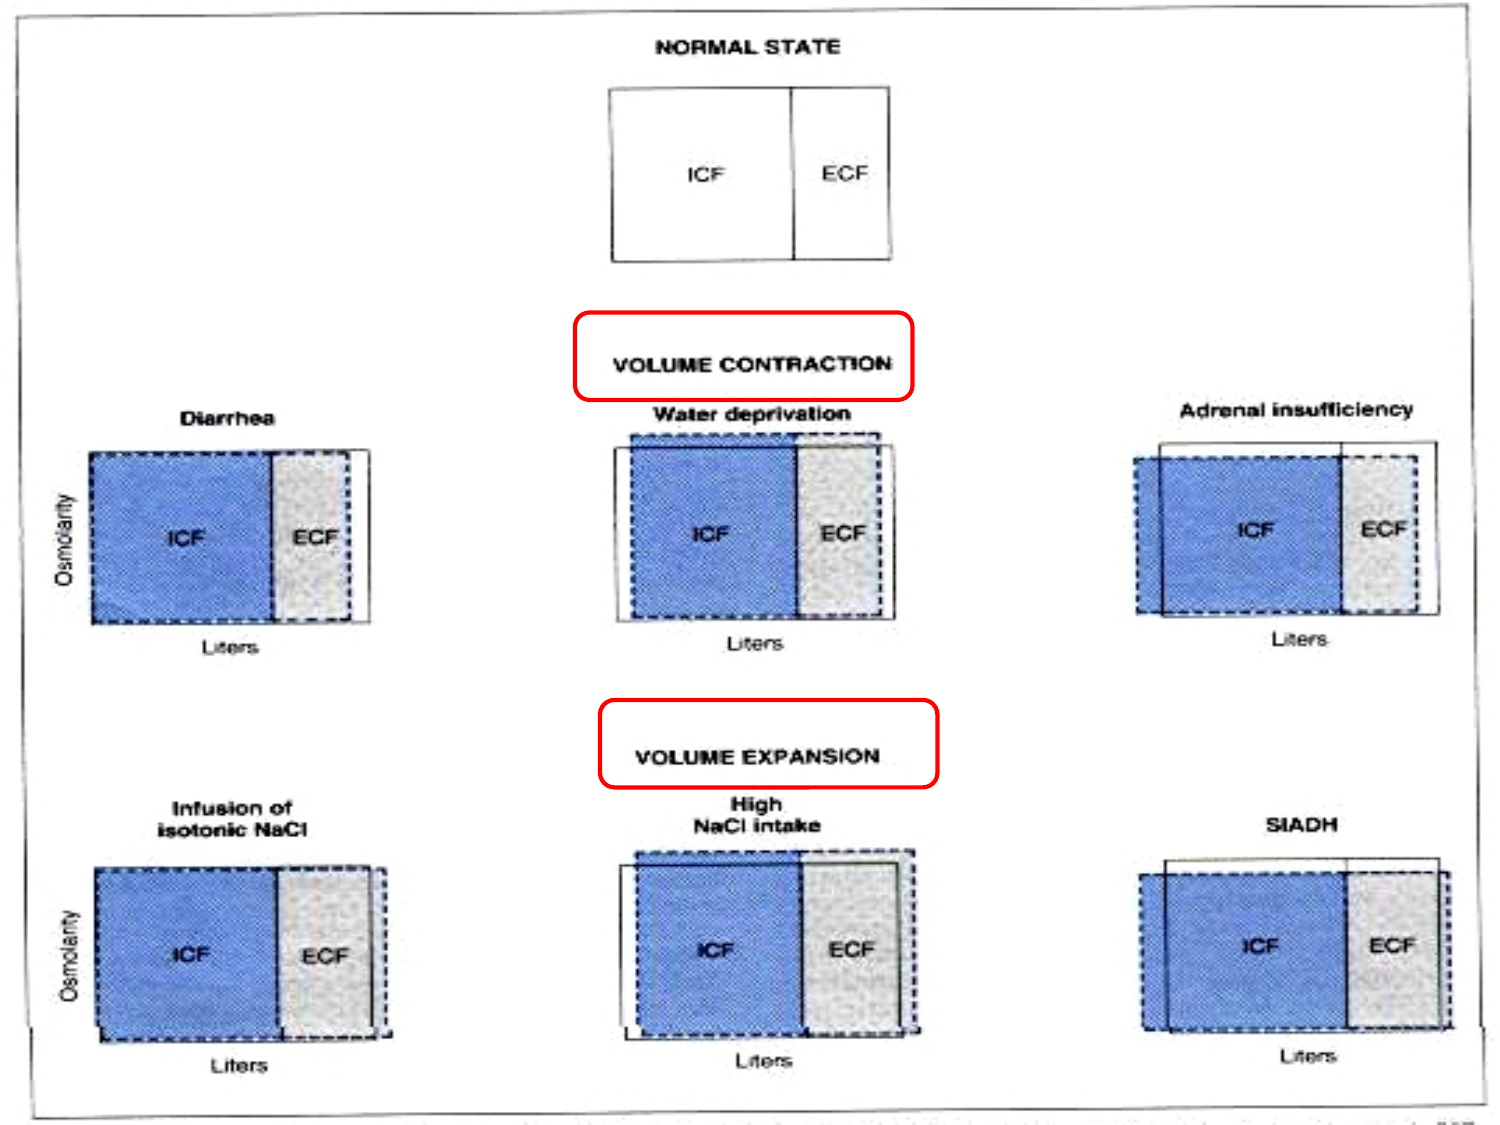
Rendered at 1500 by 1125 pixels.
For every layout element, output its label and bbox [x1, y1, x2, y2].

list [0, 0, 1500, 1125]
